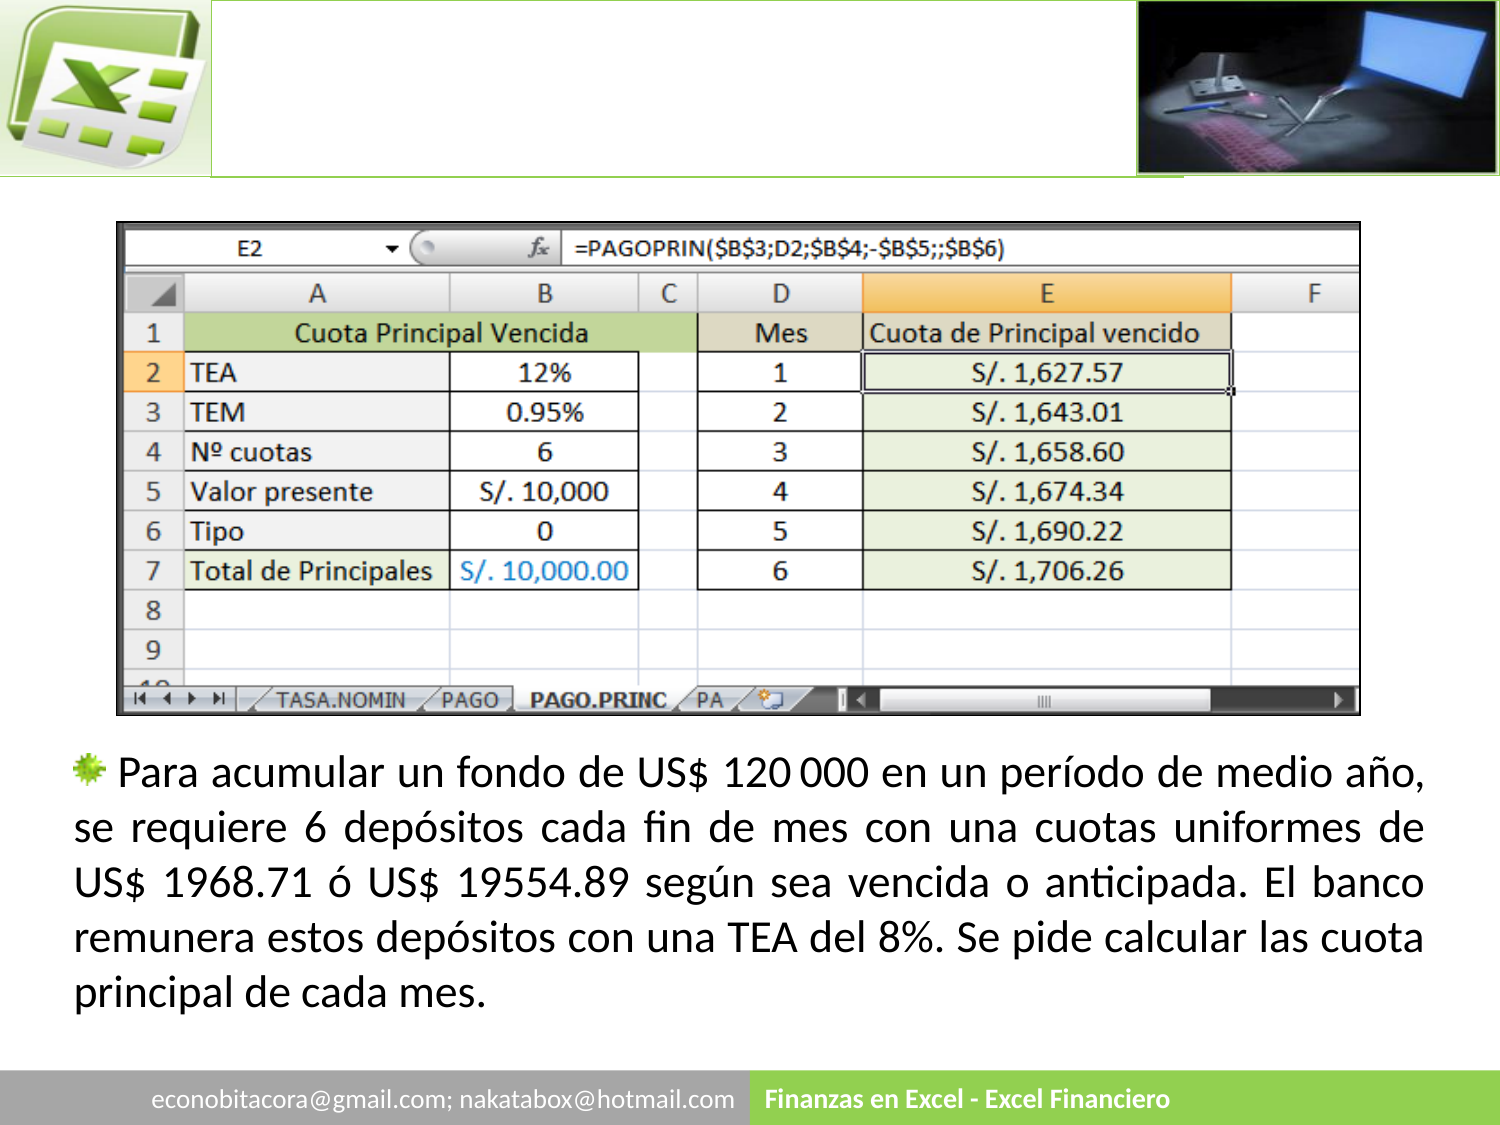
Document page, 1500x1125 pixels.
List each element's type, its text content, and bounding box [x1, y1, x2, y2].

text_box Para acumular un fondo de US$ 120 000 en un período de medio año, se requiere 6 depósitos cada fin de mes con una cuotas uniformes de US$ 1968.71 ó US$ 19554.89 según sea vencida o anticipada. El banco remunera estos depósitos con una TEA del 8%. Se pide calcular las cuota principal de cada mes. [58, 679, 1442, 1043]
text_box Finanzas en Excel - Excel Financiero [749, 1070, 1500, 1125]
text_box econobitacora@gmail.com; nakatabox@hotmail.com [0, 1070, 749, 1125]
picture [0, 0, 212, 177]
picture [1136, 0, 1500, 177]
text_box [212, 0, 1134, 178]
picture [116, 222, 1360, 715]
picture [73, 753, 106, 786]
